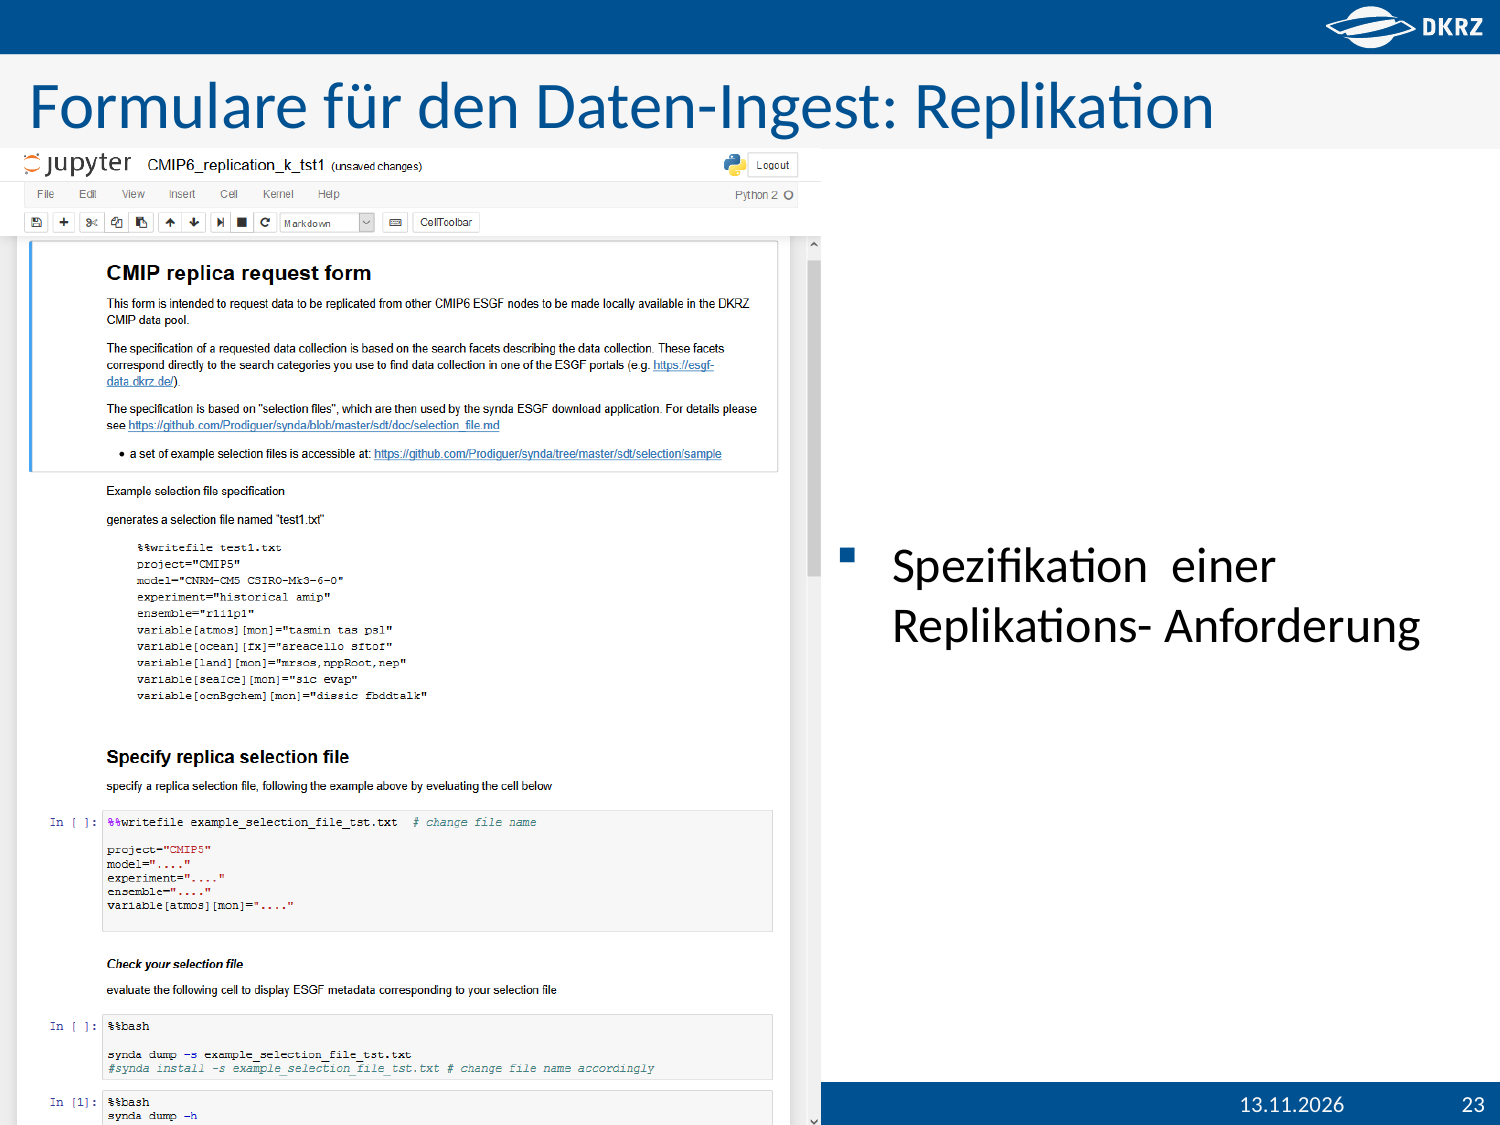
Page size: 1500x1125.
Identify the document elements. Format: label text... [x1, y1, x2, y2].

list Spezifikation einer Replikations- Anforderung [826, 196, 1500, 988]
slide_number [1187, 1082, 1360, 1125]
picture [0, 148, 822, 1125]
slide_number 23 [1376, 1082, 1500, 1125]
title Formulare für den Daten-Ingest: Replikation [0, 54, 1500, 149]
